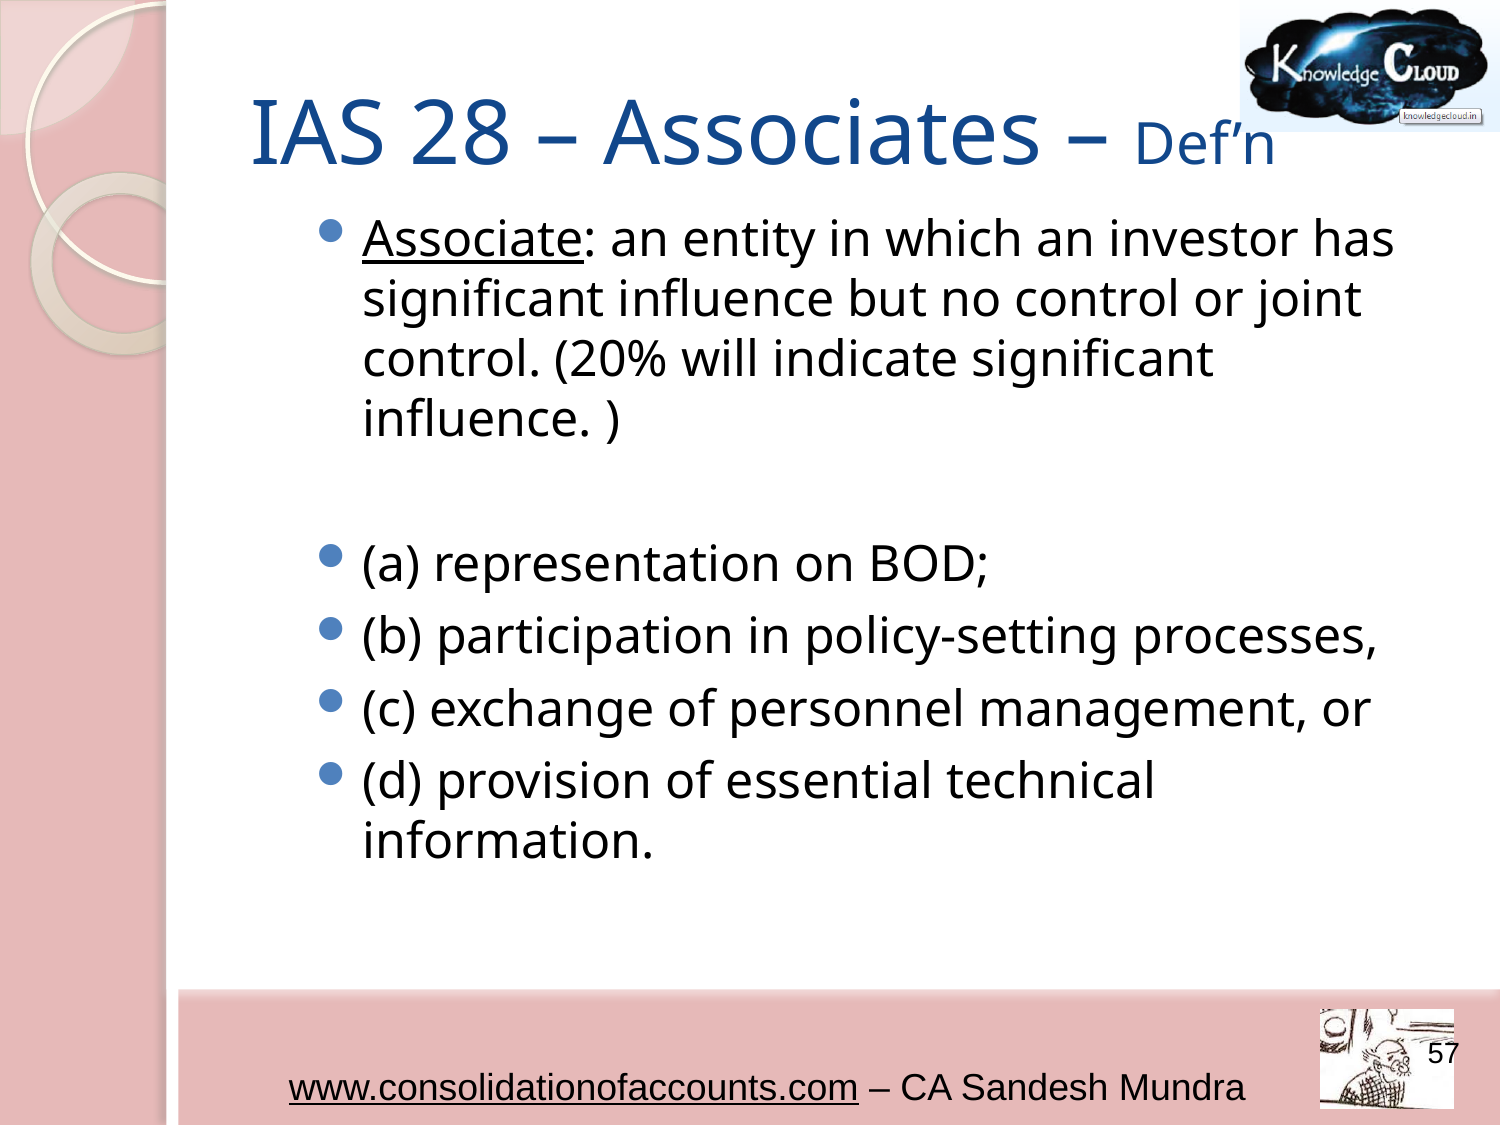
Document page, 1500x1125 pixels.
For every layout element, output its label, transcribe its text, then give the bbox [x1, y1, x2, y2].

list Associate: an entity in which an investor has significant influence but no control or joint control. (20% will indicate significant influence. ) (a) representation on BOD; (b) participation in policy-setting processes, (c) exchange of personnel management, or (d) provision of essential technical information. [287, 198, 1434, 1017]
slide_number 57 [1413, 1034, 1488, 1113]
picture [1239, 0, 1500, 132]
title IAS 28 – Associates – Def’n [235, 35, 1466, 223]
picture [1320, 1009, 1454, 1109]
